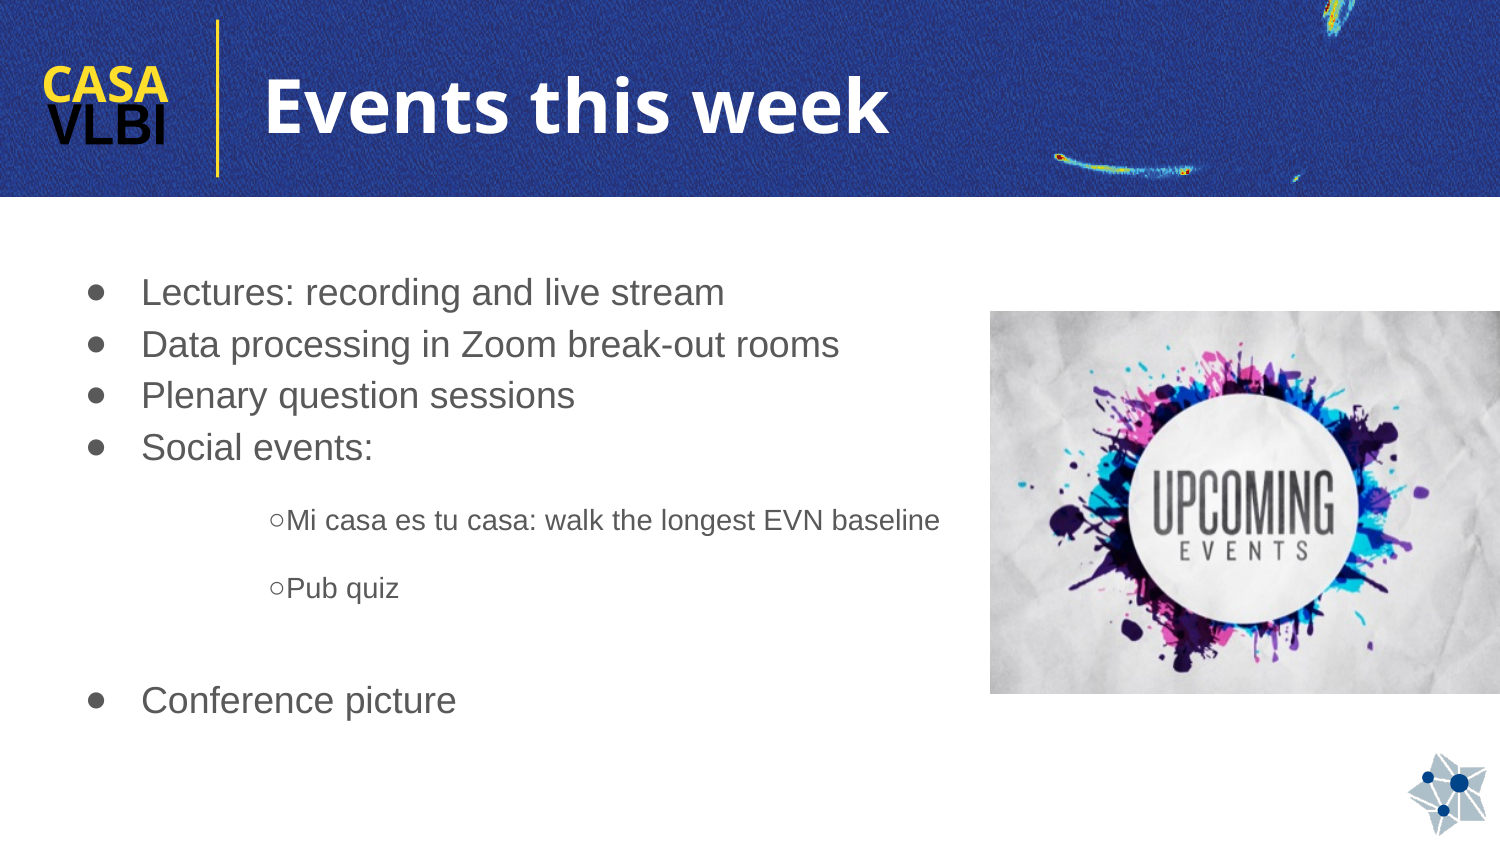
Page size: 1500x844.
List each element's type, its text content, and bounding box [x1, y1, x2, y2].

picture [0, 0, 1500, 197]
list Lectures: recording and live stream Data processing in Zoom break-out rooms Plenary question sessions Social events: Mi casa es tu casa: walk the longest EVN baseline Pub quiz Conference picture [51, 246, 1449, 807]
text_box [23, 52, 187, 145]
picture [990, 311, 1500, 694]
picture [1383, 729, 1500, 844]
